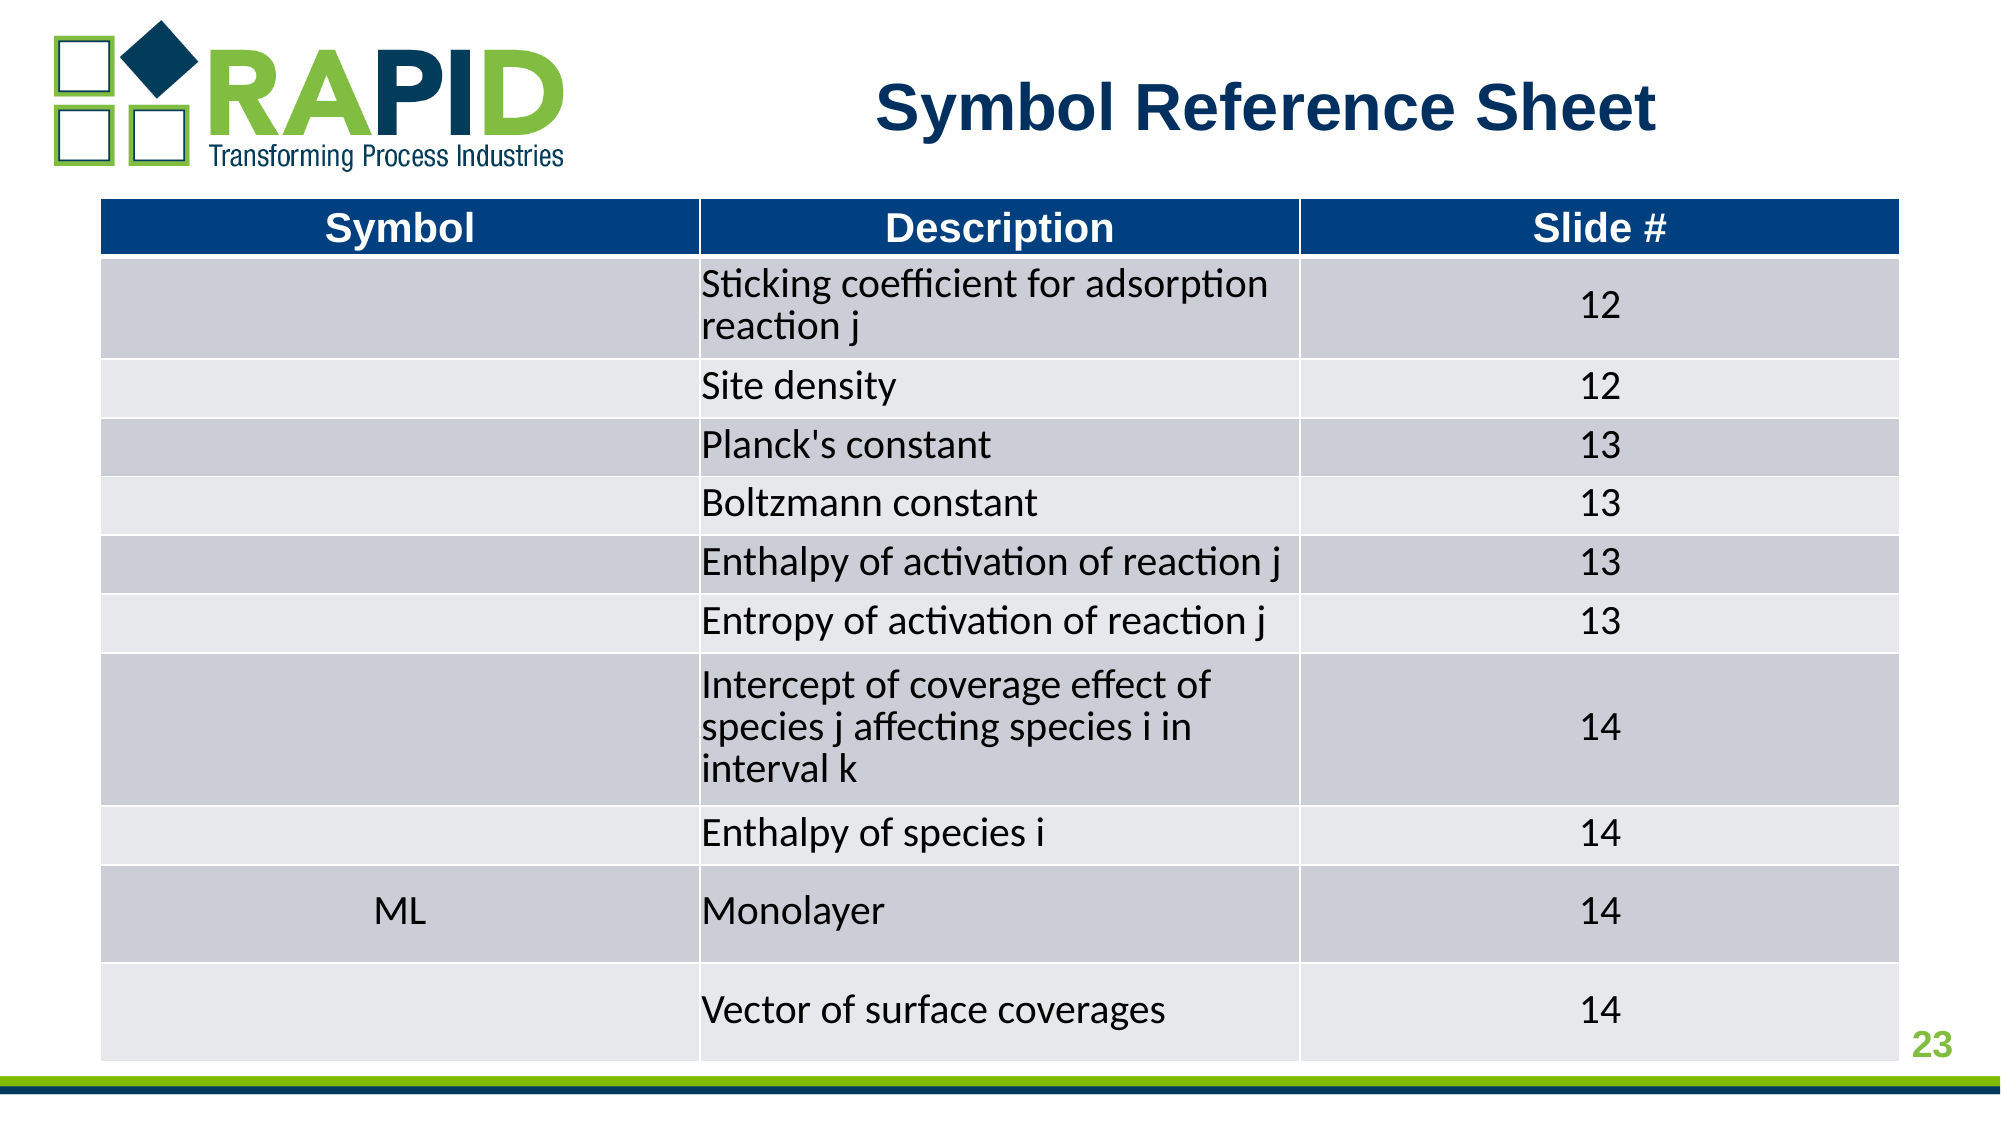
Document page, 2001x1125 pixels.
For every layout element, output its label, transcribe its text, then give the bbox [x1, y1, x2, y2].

title Symbol Reference Sheet [632, 10, 1900, 197]
picture [0, 0, 2001, 1125]
